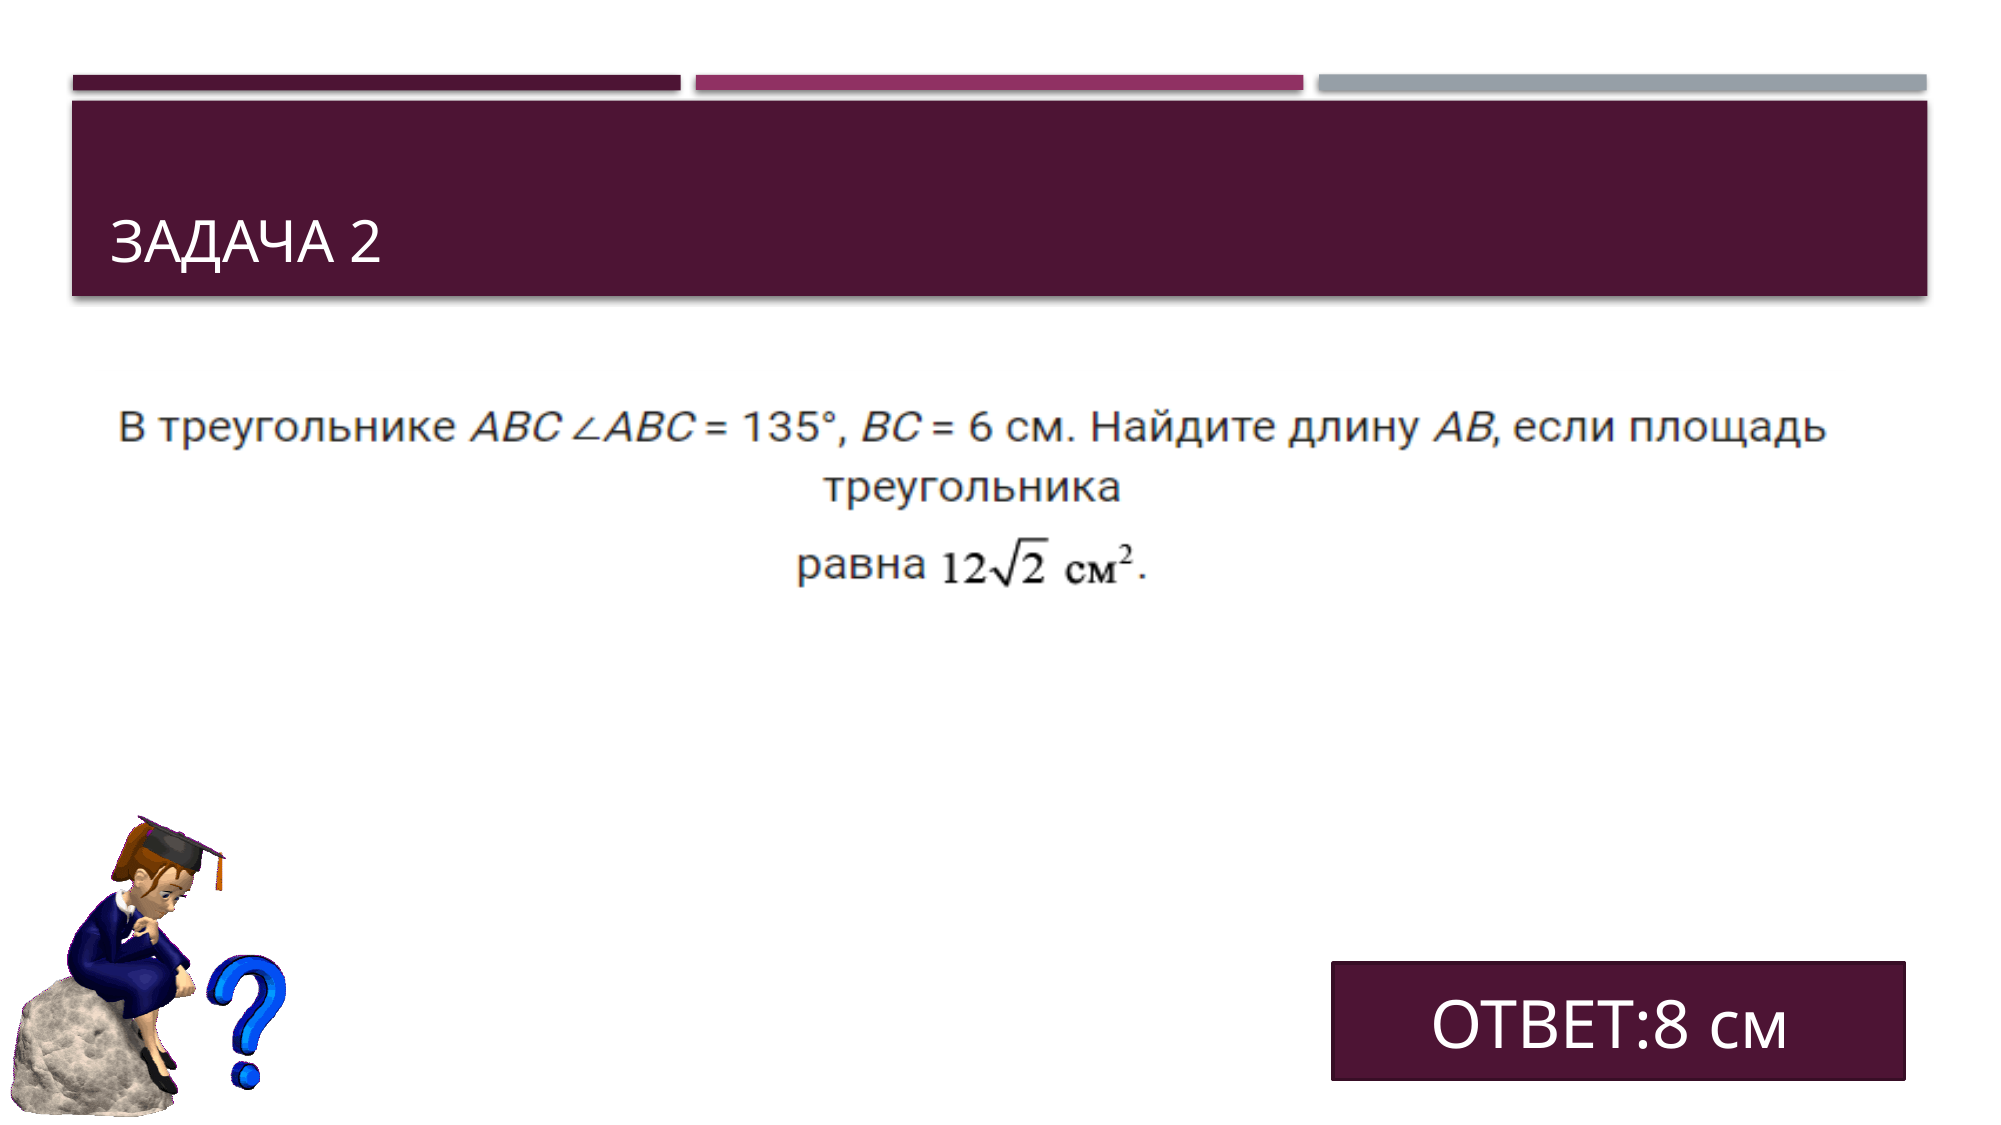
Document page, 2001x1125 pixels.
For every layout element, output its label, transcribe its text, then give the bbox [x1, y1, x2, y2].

picture [94, 369, 1847, 603]
picture [0, 805, 307, 1125]
text_box ОТВЕТ:8 см [1331, 961, 1906, 1081]
title Задача 2 [95, 115, 1905, 282]
